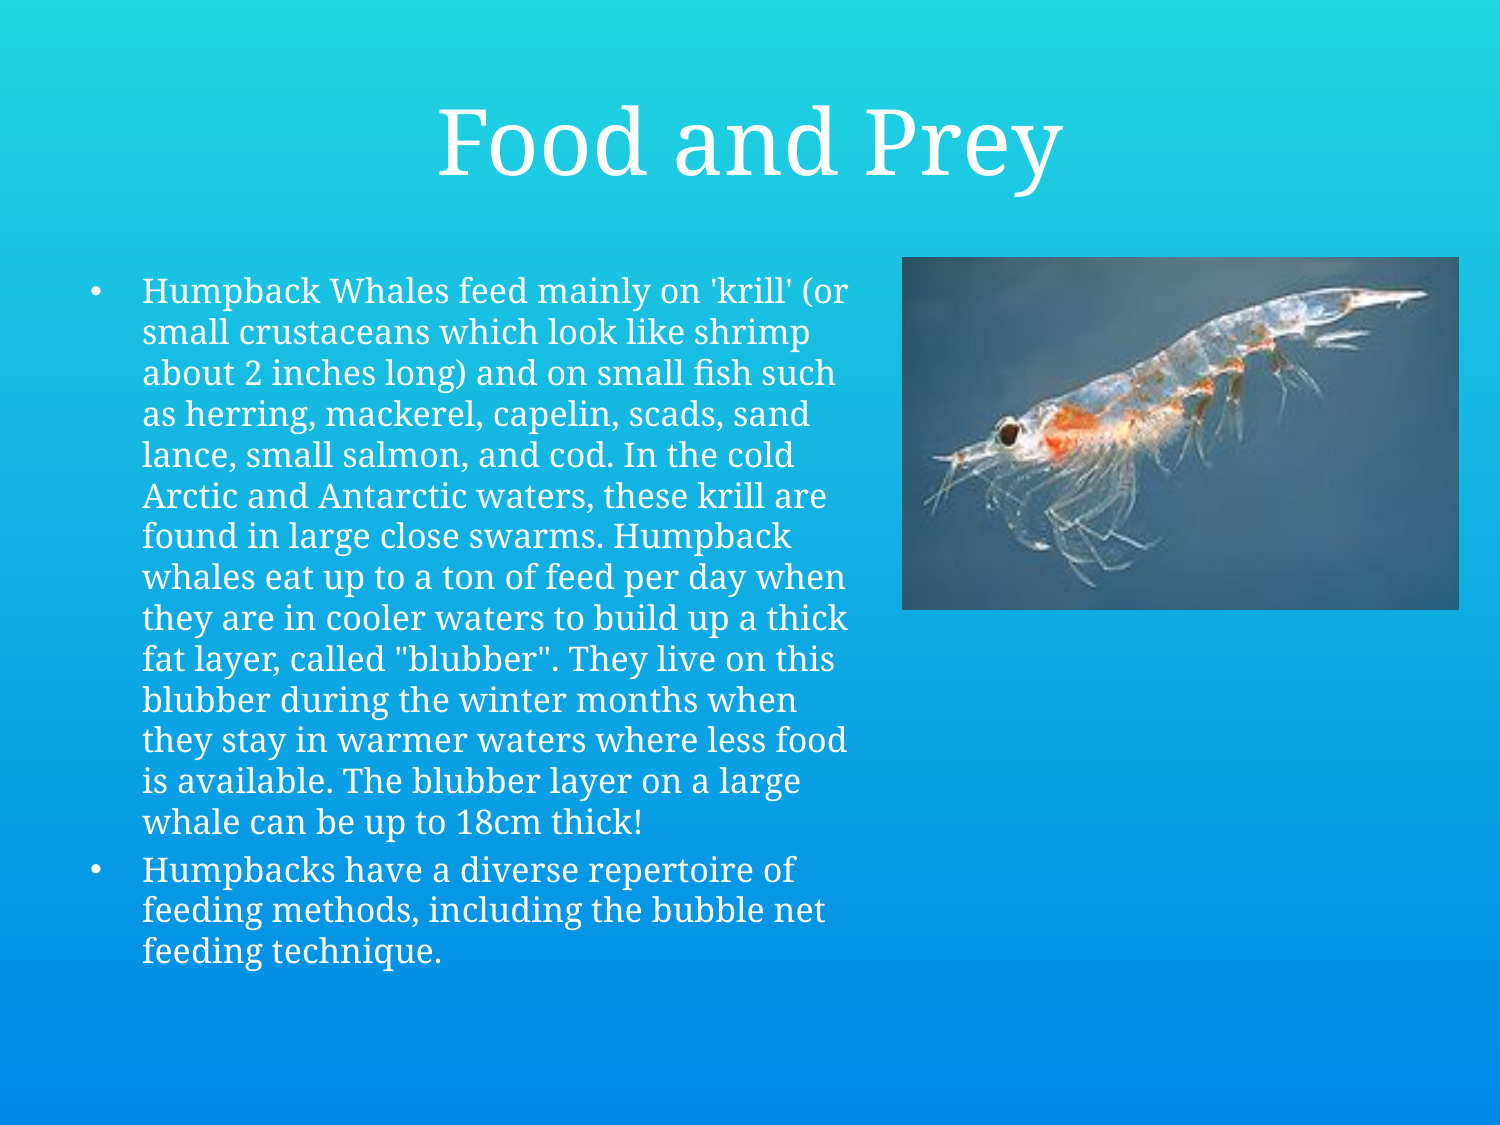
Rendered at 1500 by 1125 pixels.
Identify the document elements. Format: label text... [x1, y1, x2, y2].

list Humpback Whales feed mainly on 'krill' (or small crustaceans which look like shrimp about 2 inches long) and on small fish such as herring, mackerel, capelin, scads, sand lance, small salmon, and cod. In the cold Arctic and Antarctic waters, these krill are found in large close swarms. Humpback whales eat up to a ton of feed per day when they are in cooler waters to build up a thick fat layer, called "blubber". They live on this blubber during the winter months when they stay in warmer waters where less food is available. The blubber layer on a large whale can be up to 18cm thick! Humpbacks have a diverse repertoire of feeding methods, including the bubble net feeding technique. [75, 262, 891, 1005]
title Food and Prey [75, 45, 1425, 233]
picture [891, 257, 1500, 609]
